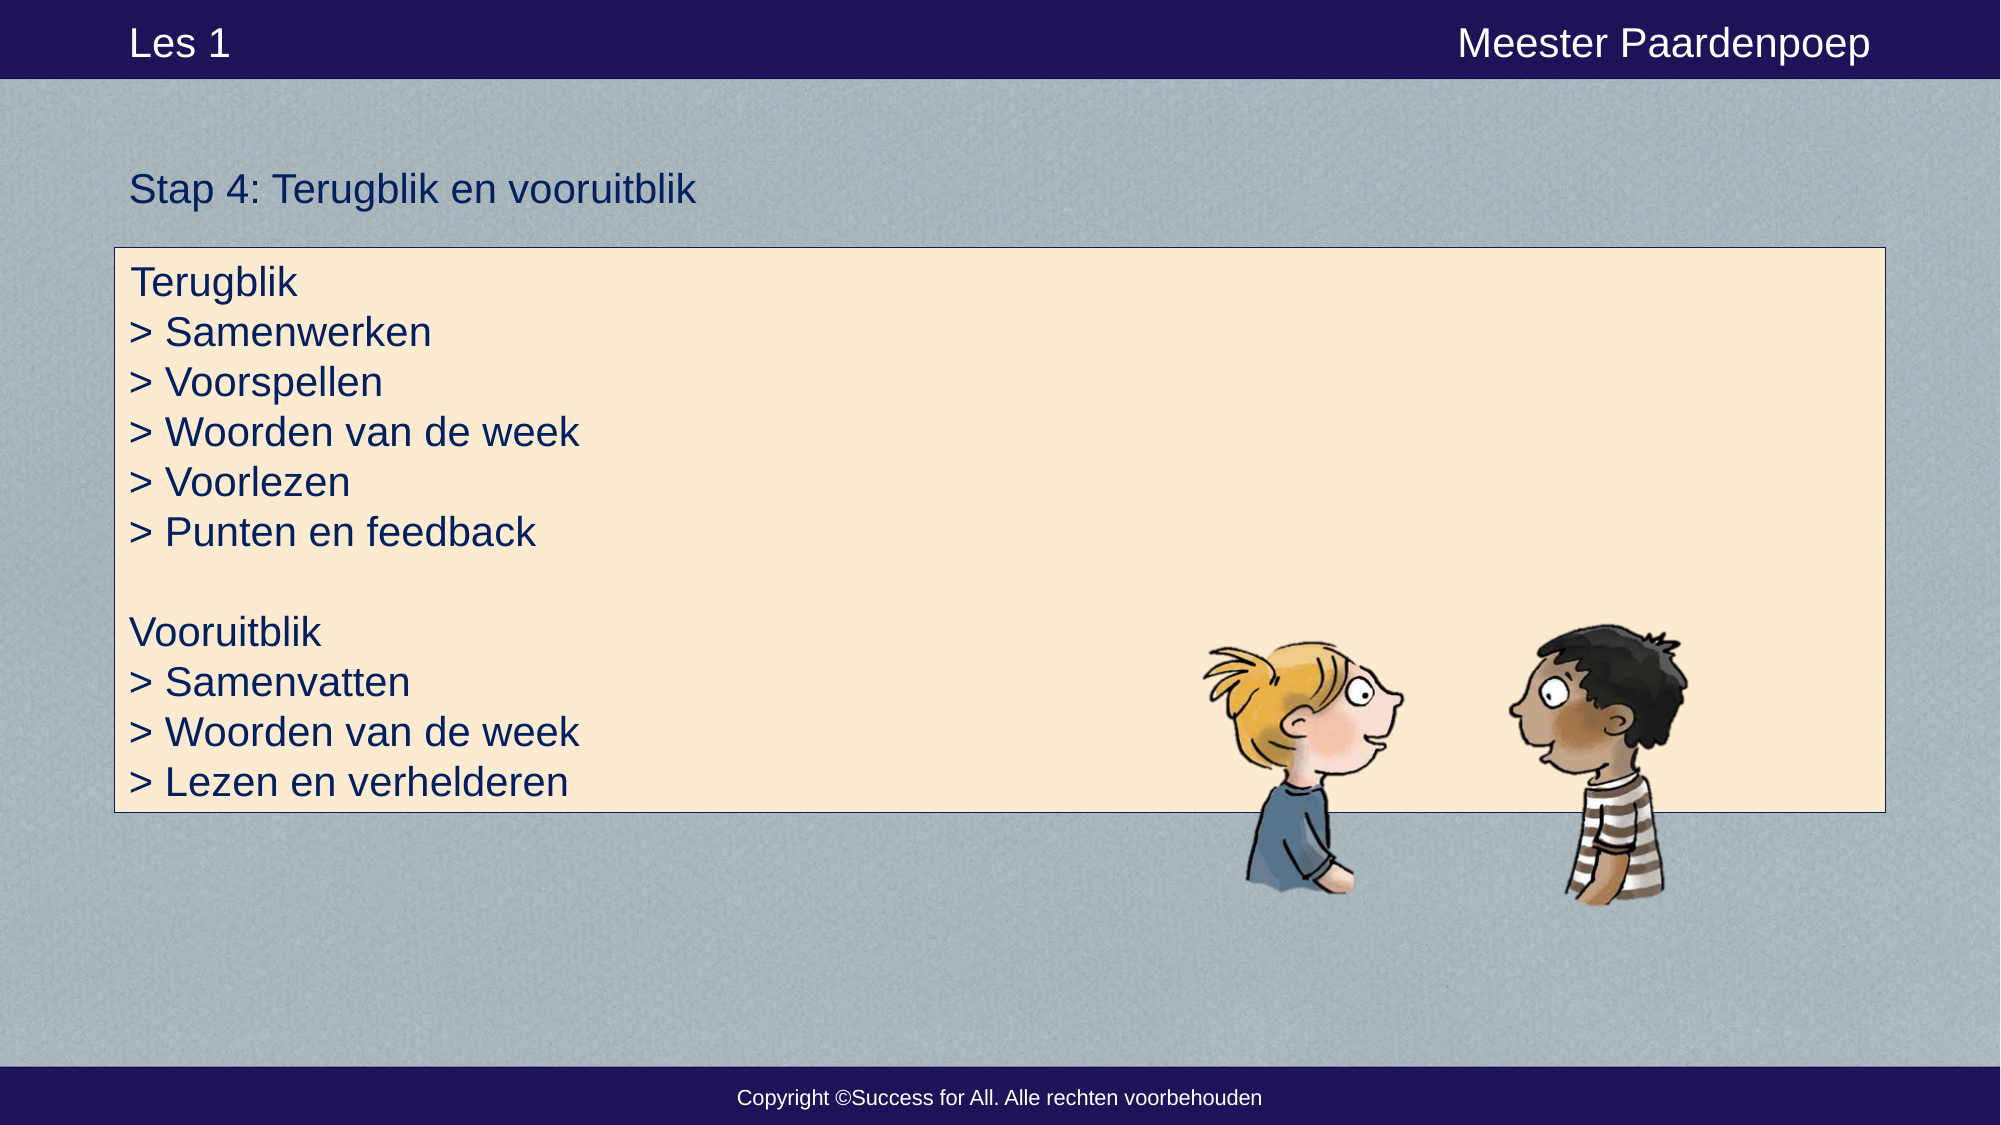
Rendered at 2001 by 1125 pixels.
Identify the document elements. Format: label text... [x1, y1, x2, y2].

picture [0, 0, 2001, 1125]
text_box Stap 4: Terugblik en vooruitblik [114, 154, 907, 220]
text_box Terugblik > Samenwerken > Voorspellen > Woorden van de week > Voorlezen > Punten en feedback Vooruitblik > Samenvatten > Woorden van de week > Lezen en verhelderen [114, 247, 1886, 813]
text_box Les 1 [114, 8, 354, 73]
text_box Copyright ©Success for All. Alle rechten voorbehouden [0, 1076, 2000, 1125]
text_box Meester Paardenpoep [999, 8, 1886, 73]
